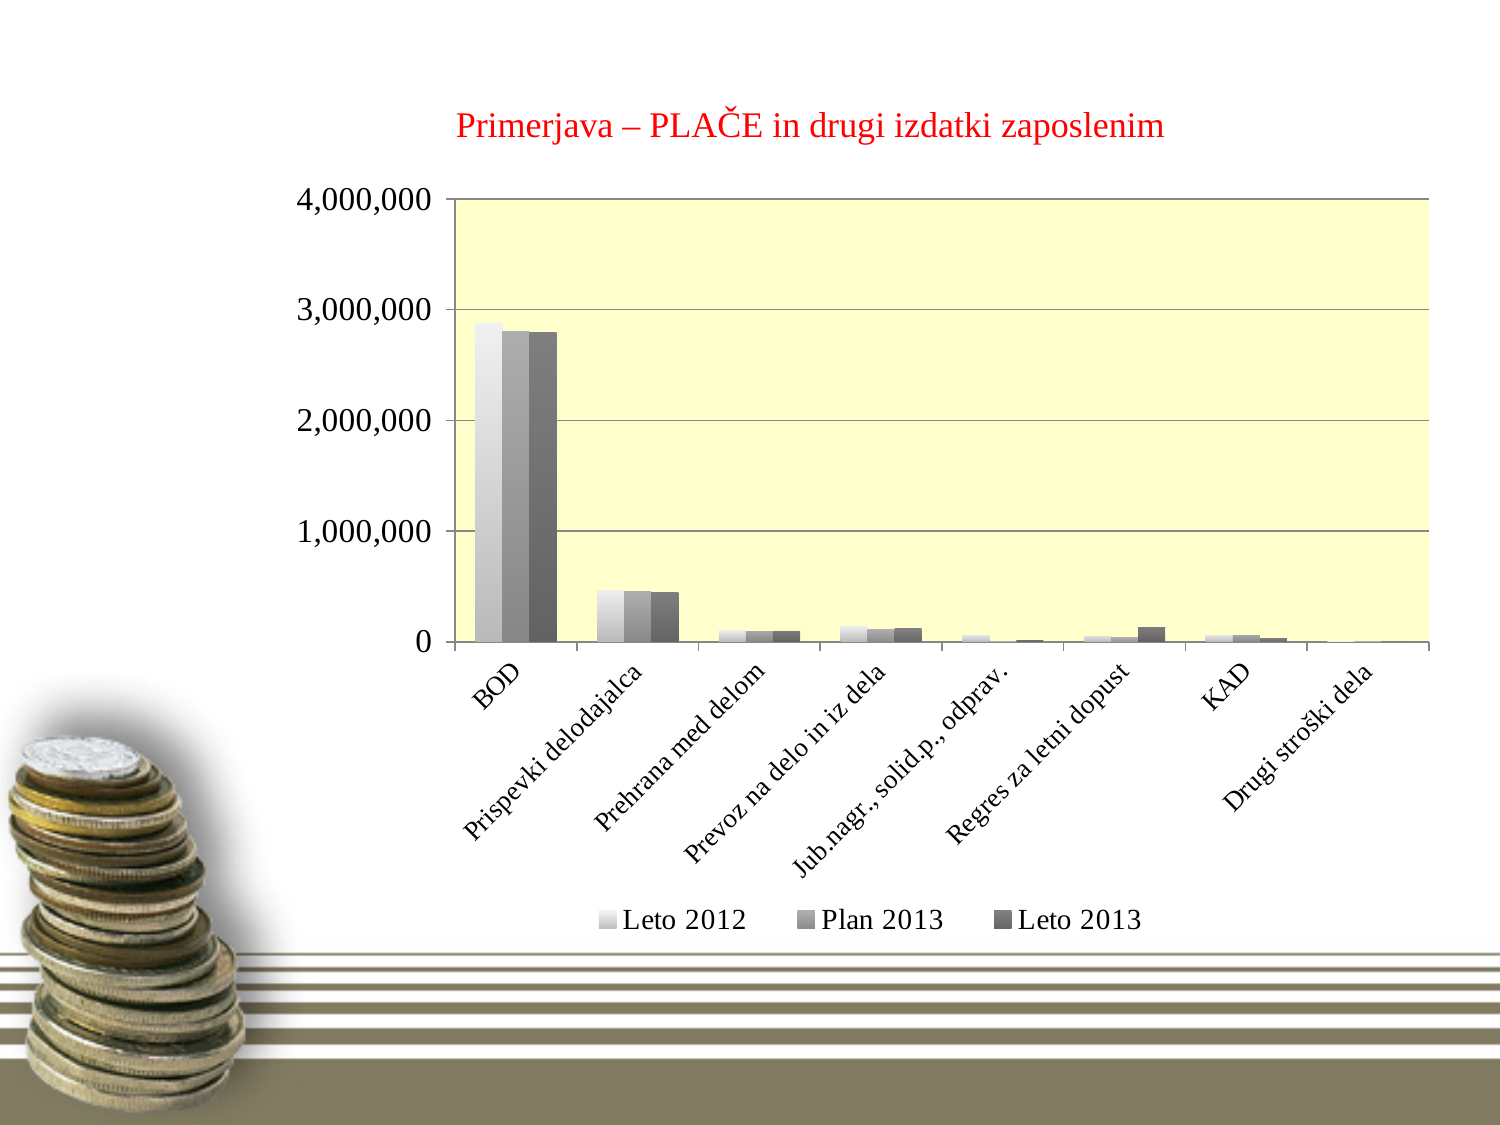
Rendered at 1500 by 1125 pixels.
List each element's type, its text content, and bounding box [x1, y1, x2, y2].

chart [187, 175, 1430, 950]
title Primerjava – PLAČE in drugi izdatki zaposlenim [234, 93, 1388, 174]
picture [0, 0, 1500, 1125]
